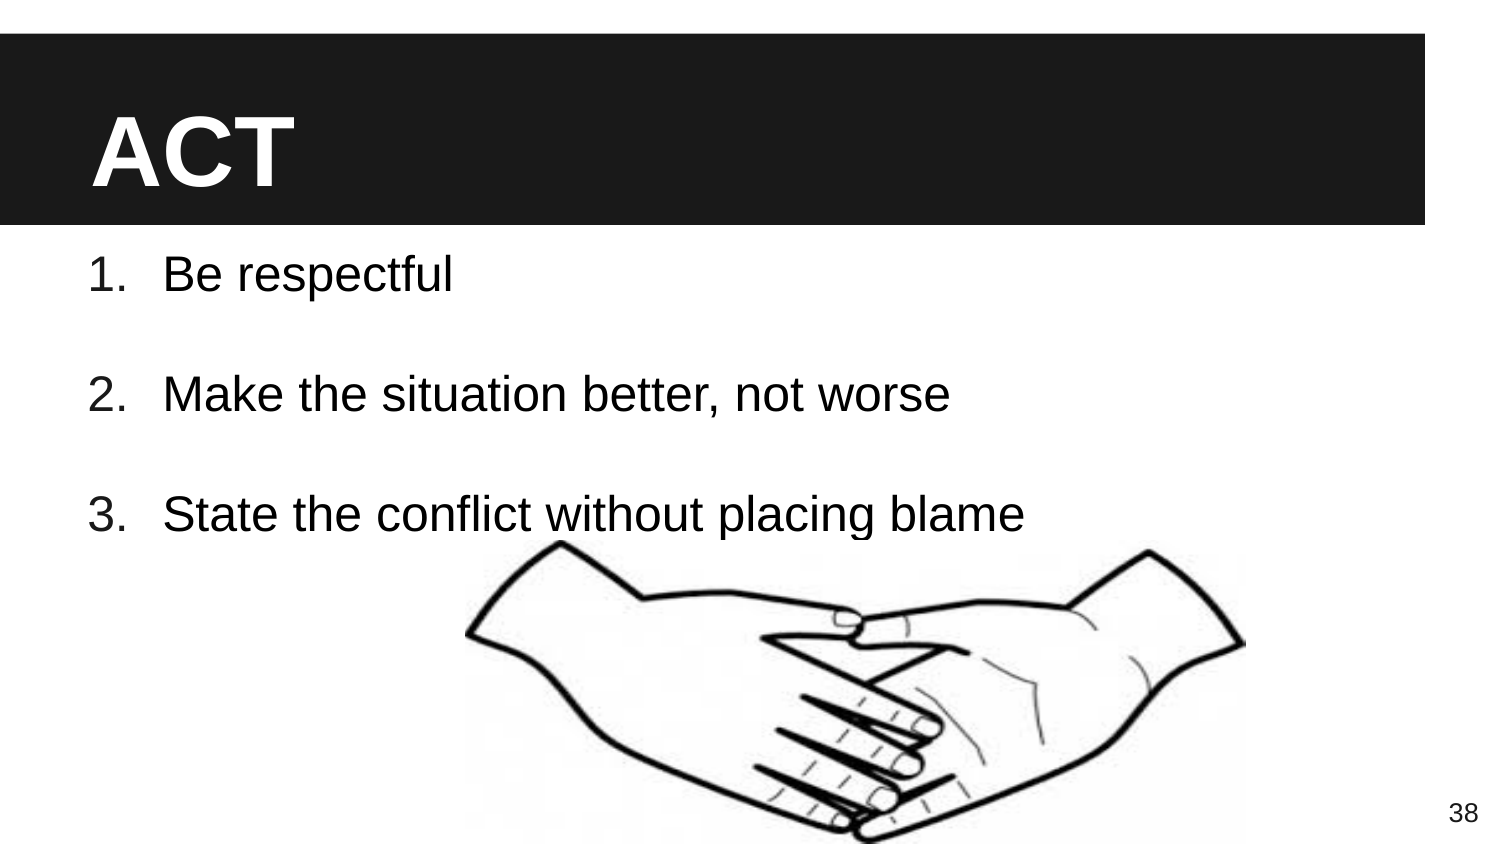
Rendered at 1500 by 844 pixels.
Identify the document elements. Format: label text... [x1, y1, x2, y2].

title ACT [75, 33, 1425, 221]
slide_number 38 [1403, 779, 1494, 844]
list Be respectful Make the situation better, not worse State the conflict without placing blame [72, 226, 1423, 795]
picture [465, 539, 1246, 844]
